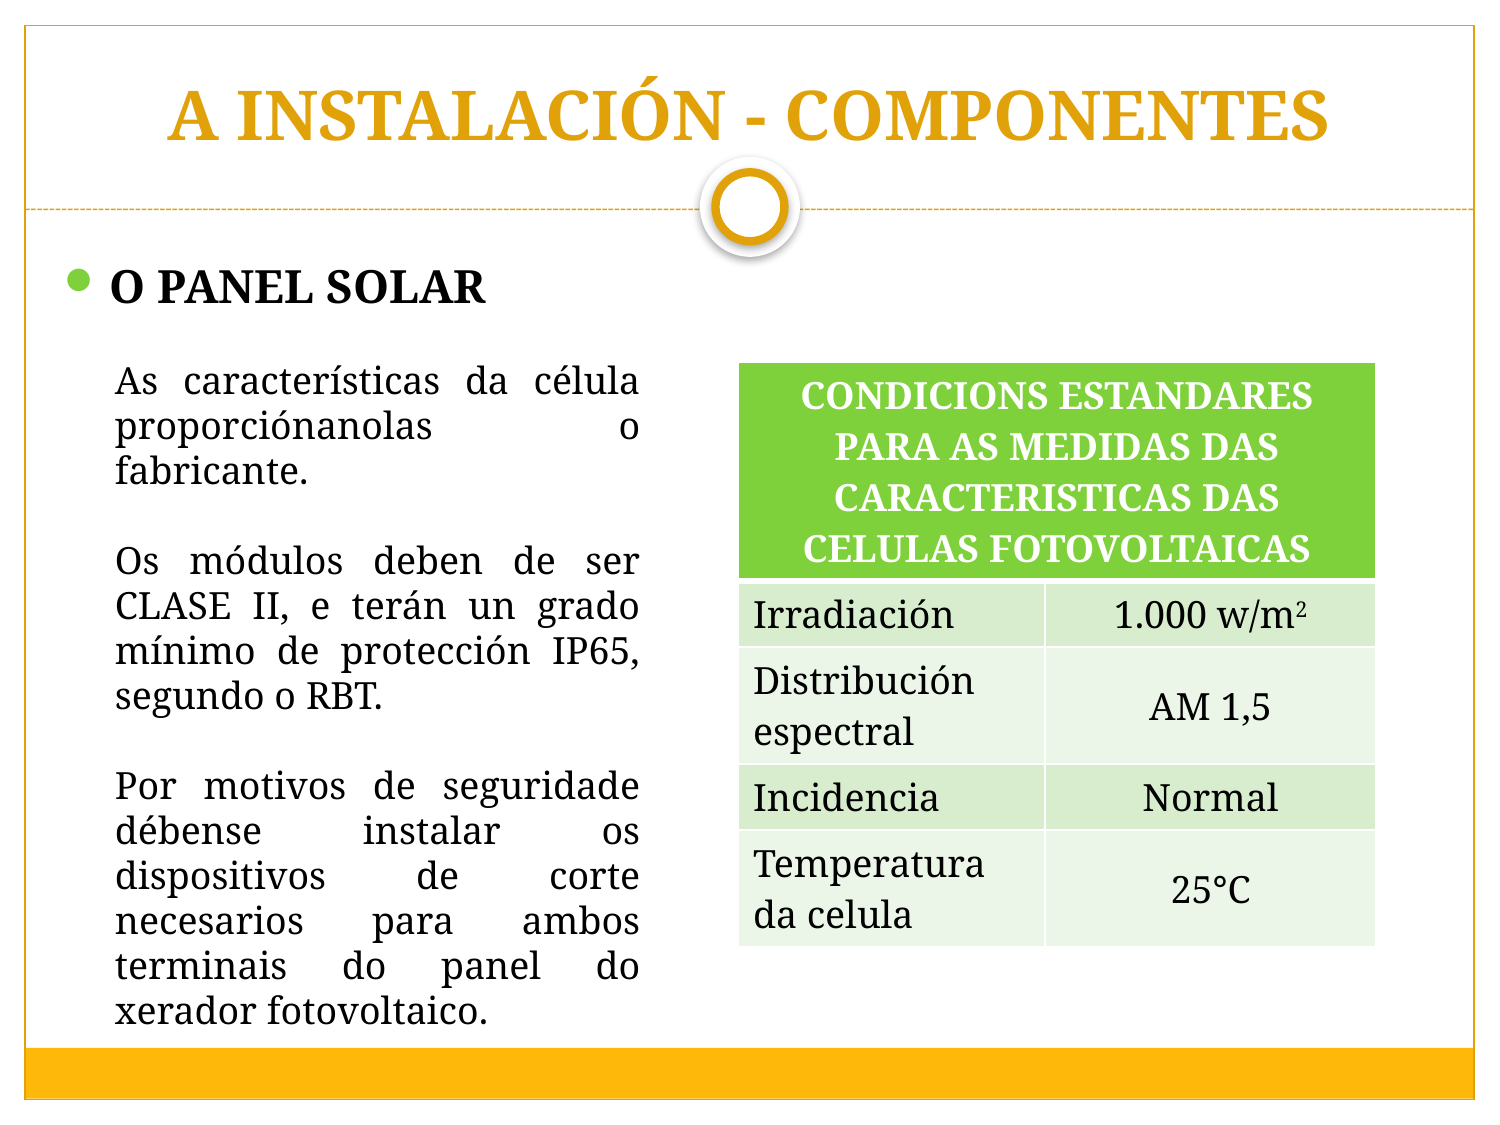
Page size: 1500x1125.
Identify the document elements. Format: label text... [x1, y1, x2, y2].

list O PANEL SOLAR [49, 250, 1445, 1001]
table_header CONDICIONS ESTANDARES PARA AS MEDIDAS DAS CARACTERISTICAS DAS CELULAS FOTOVOLTAICAS [739, 363, 1375, 578]
table_cell Normal [1046, 765, 1375, 829]
table_cell 25°C [1046, 831, 1375, 946]
table_cell AM 1,5 [1046, 648, 1375, 763]
text_box As características da célula proporciónanolas o fabricante. Os módulos deben de ser CLASE II, e terán un grado mínimo de protección IP65, segundo o RBT. Por motivos de seguridade débense instalar os dispositivos de corte necesarios para ambos terminais do panel do xerador fotovoltaico. [100, 349, 656, 1040]
table_cell Distribución espectral [739, 648, 1044, 763]
table_cell Incidencia [739, 765, 1044, 829]
table_cell Temperatura da celula [739, 831, 1044, 946]
table_cell Irradiación [739, 584, 1044, 646]
title A INSTALACIÓN - COMPONENTES [49, 37, 1450, 162]
table_cell 1.000 w/m2 [1046, 584, 1375, 646]
